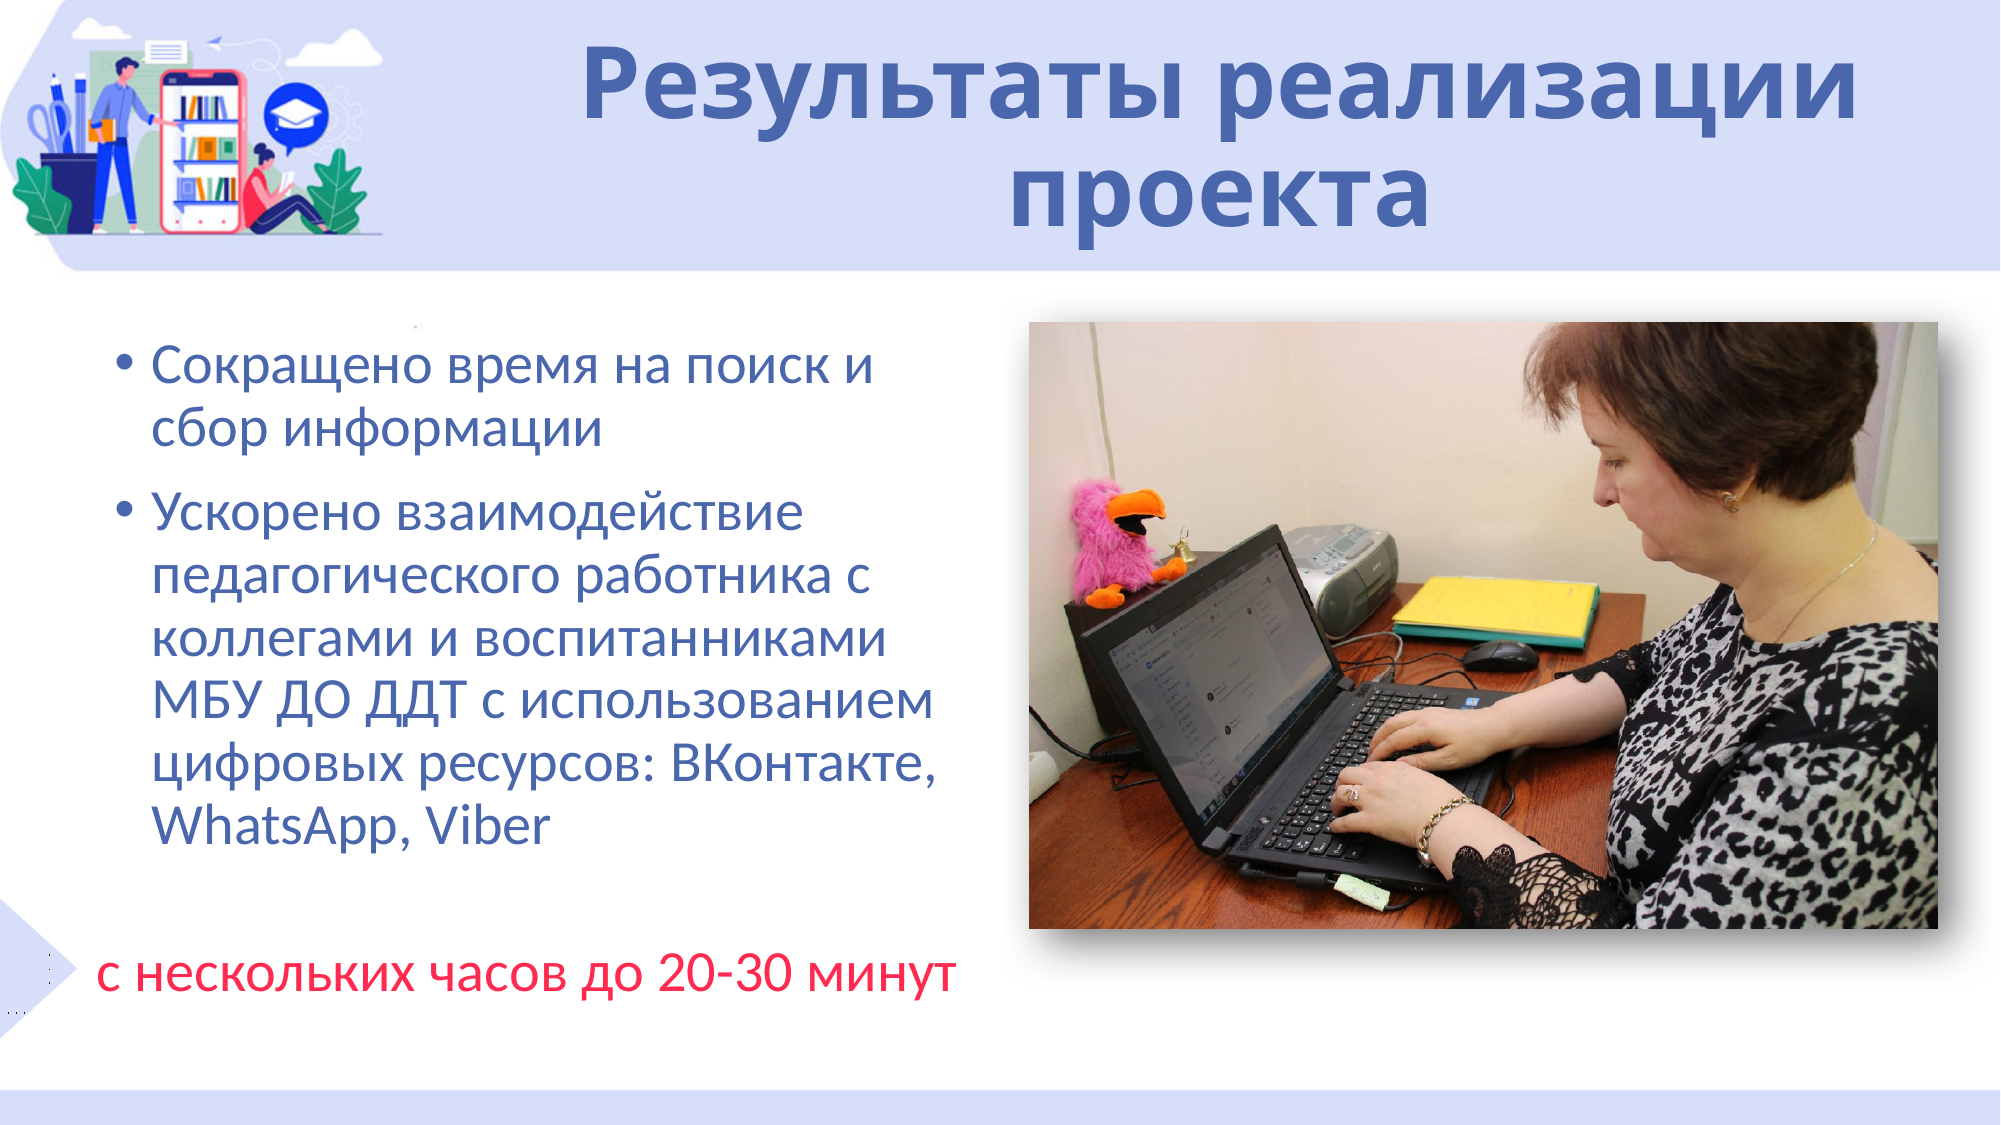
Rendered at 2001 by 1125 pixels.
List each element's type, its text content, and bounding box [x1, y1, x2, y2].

picture [0, 0, 2001, 1125]
title Результаты реализации проекта [475, 31, 1965, 249]
text_box с нескольких часов до 20-30 минут [82, 925, 973, 1011]
list Сокращено время на поиск и сбор информации Ускорено взаимодействие педагогического работника с коллегами и воспитанниками МБУ ДО ДДТ с использованием цифровых ресурсов: ВКонтакте, WhatsApp, Viber [99, 326, 956, 925]
